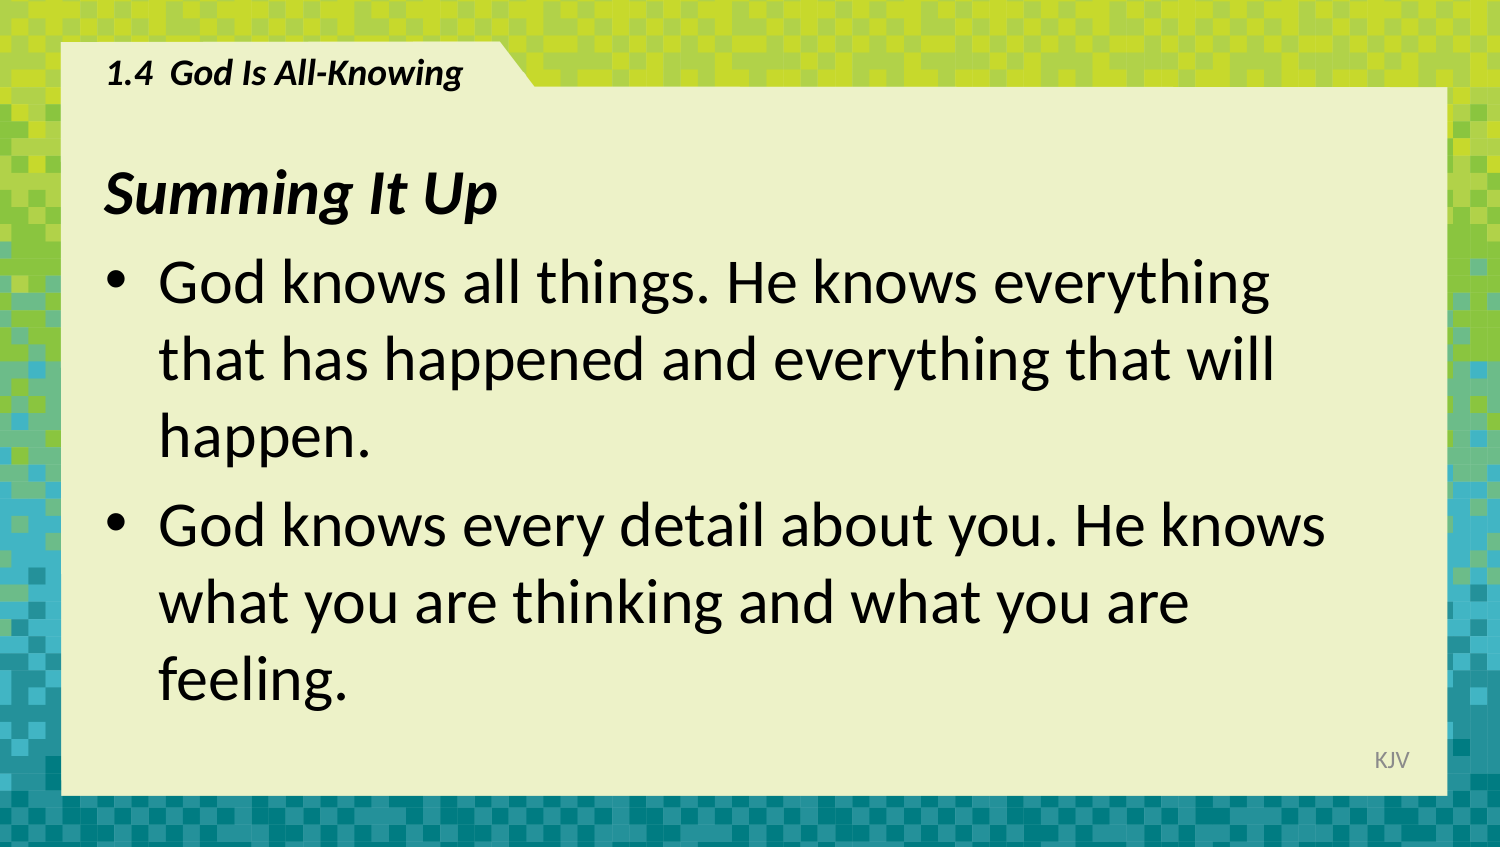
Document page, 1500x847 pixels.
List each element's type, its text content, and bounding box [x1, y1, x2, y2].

list Summing It Up God knows all things. He knows everything that has happened and everything that will happen. God knows every detail about you. He knows what you are thinking and what you are feeling. [89, 141, 1403, 722]
footer KJV [950, 736, 1425, 782]
picture [0, 0, 1500, 847]
title 1.4 God Is All-Knowing [89, 33, 1420, 108]
